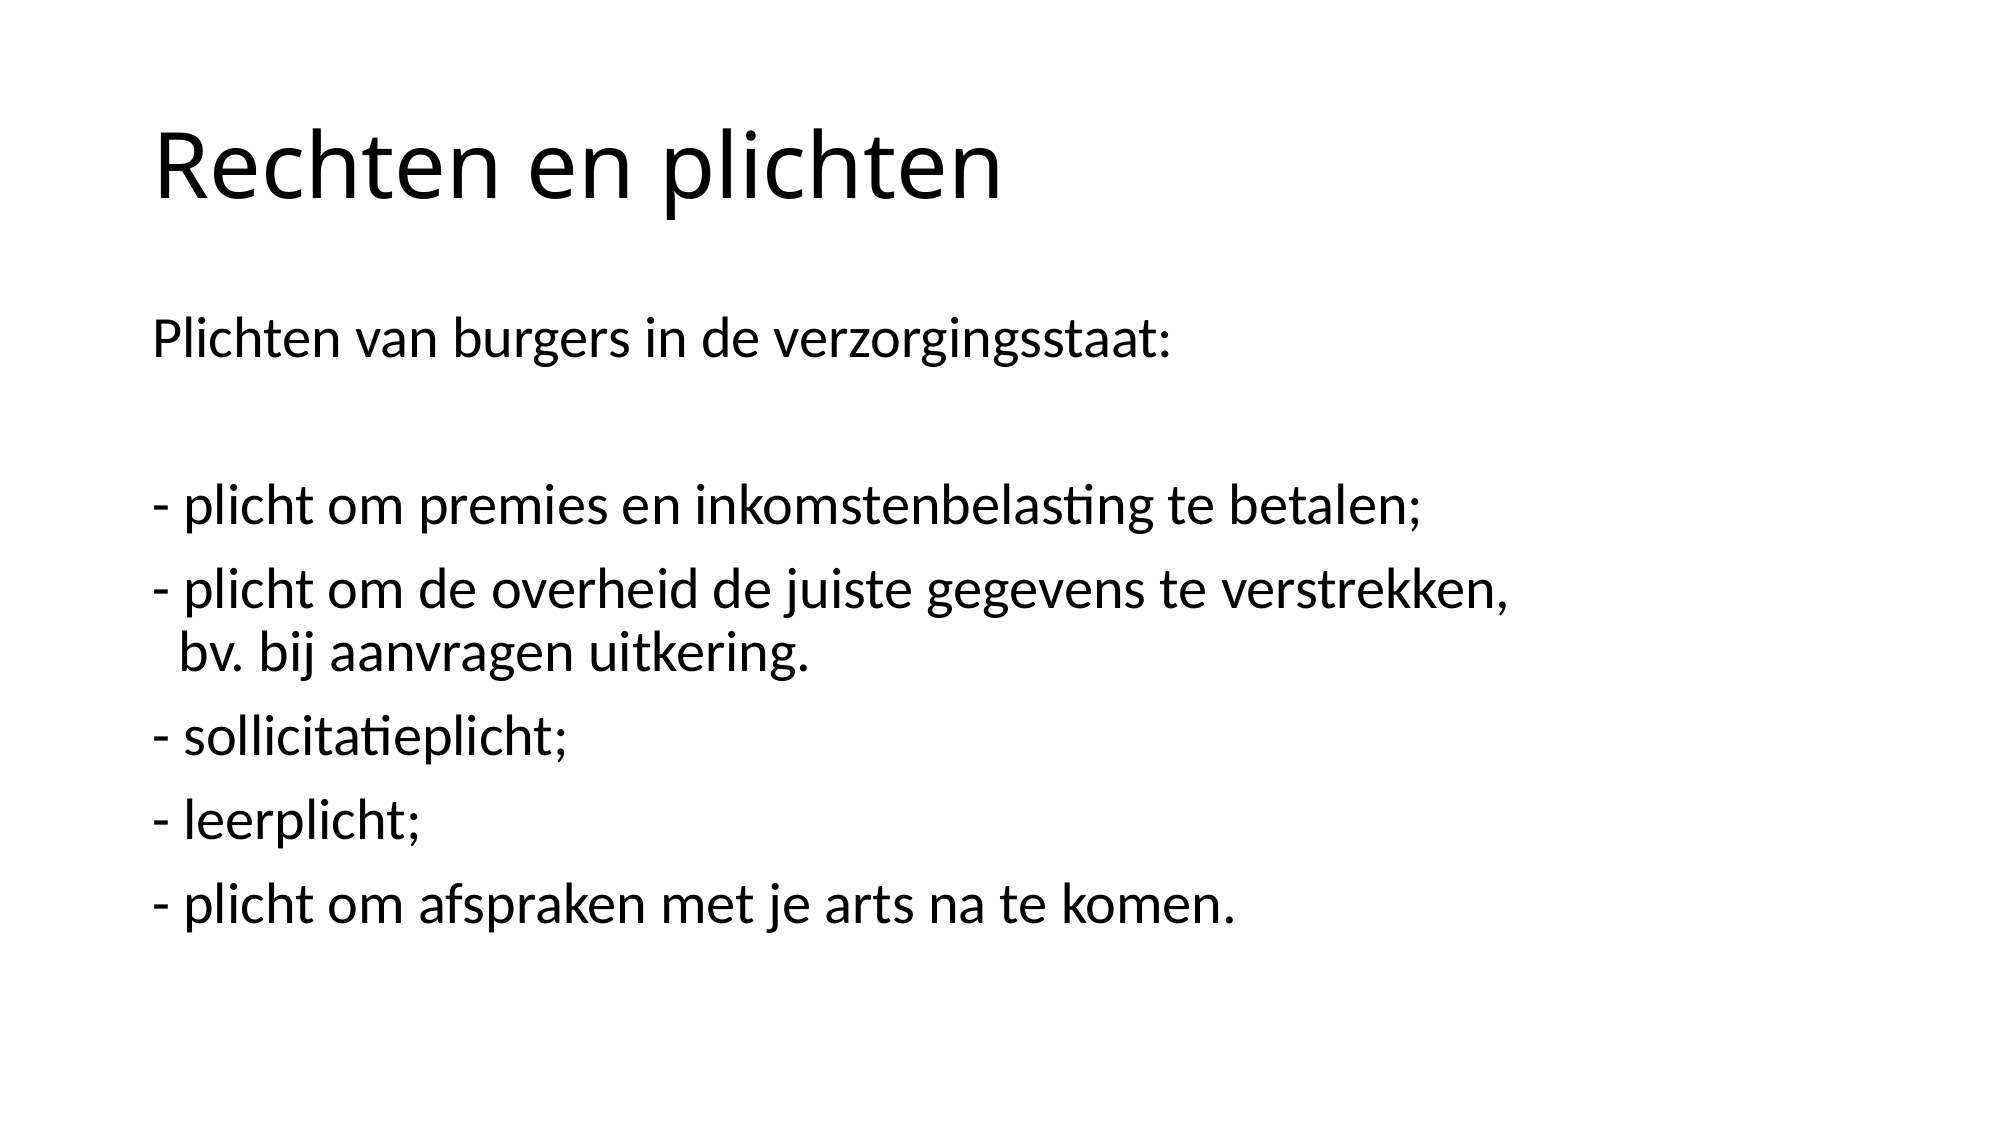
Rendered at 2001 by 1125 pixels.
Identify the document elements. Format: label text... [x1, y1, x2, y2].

list Plichten van burgers in de verzorgingsstaat: - plicht om premies en inkomstenbelasting te betalen; - plicht om de overheid de juiste gegevens te verstrekken, bv. bij aanvragen uitkering. - sollicitatieplicht; - leerplicht; - plicht om afspraken met je arts na te komen. [137, 299, 1863, 1014]
title Rechten en plichten [137, 59, 1863, 278]
